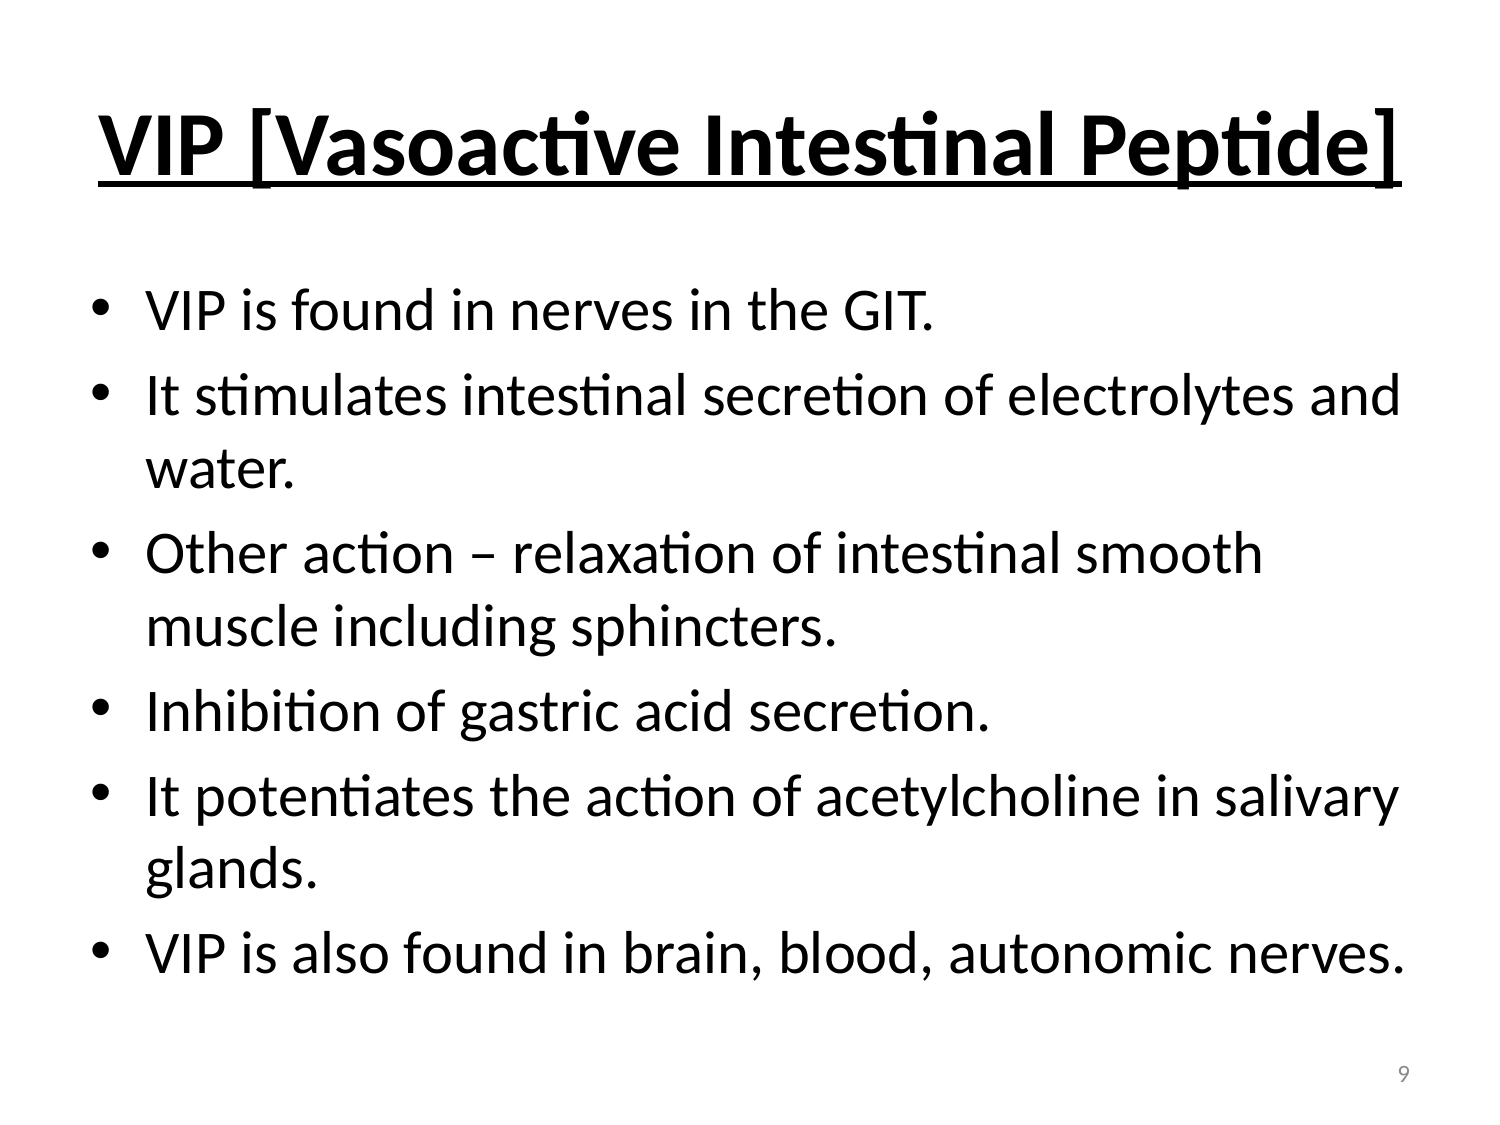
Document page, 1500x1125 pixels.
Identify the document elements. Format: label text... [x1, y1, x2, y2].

slide_number 9 [1074, 1042, 1425, 1103]
title VIP [Vasoactive Intestinal Peptide] [75, 45, 1425, 233]
list VIP is found in nerves in the GIT. It stimulates intestinal secretion of electrolytes and water. Other action – relaxation of intestinal smooth muscle including sphincters. Inhibition of gastric acid secretion. It potentiates the action of acetylcholine in salivary glands. VIP is also found in brain, blood, autonomic nerves. [75, 262, 1425, 1005]
